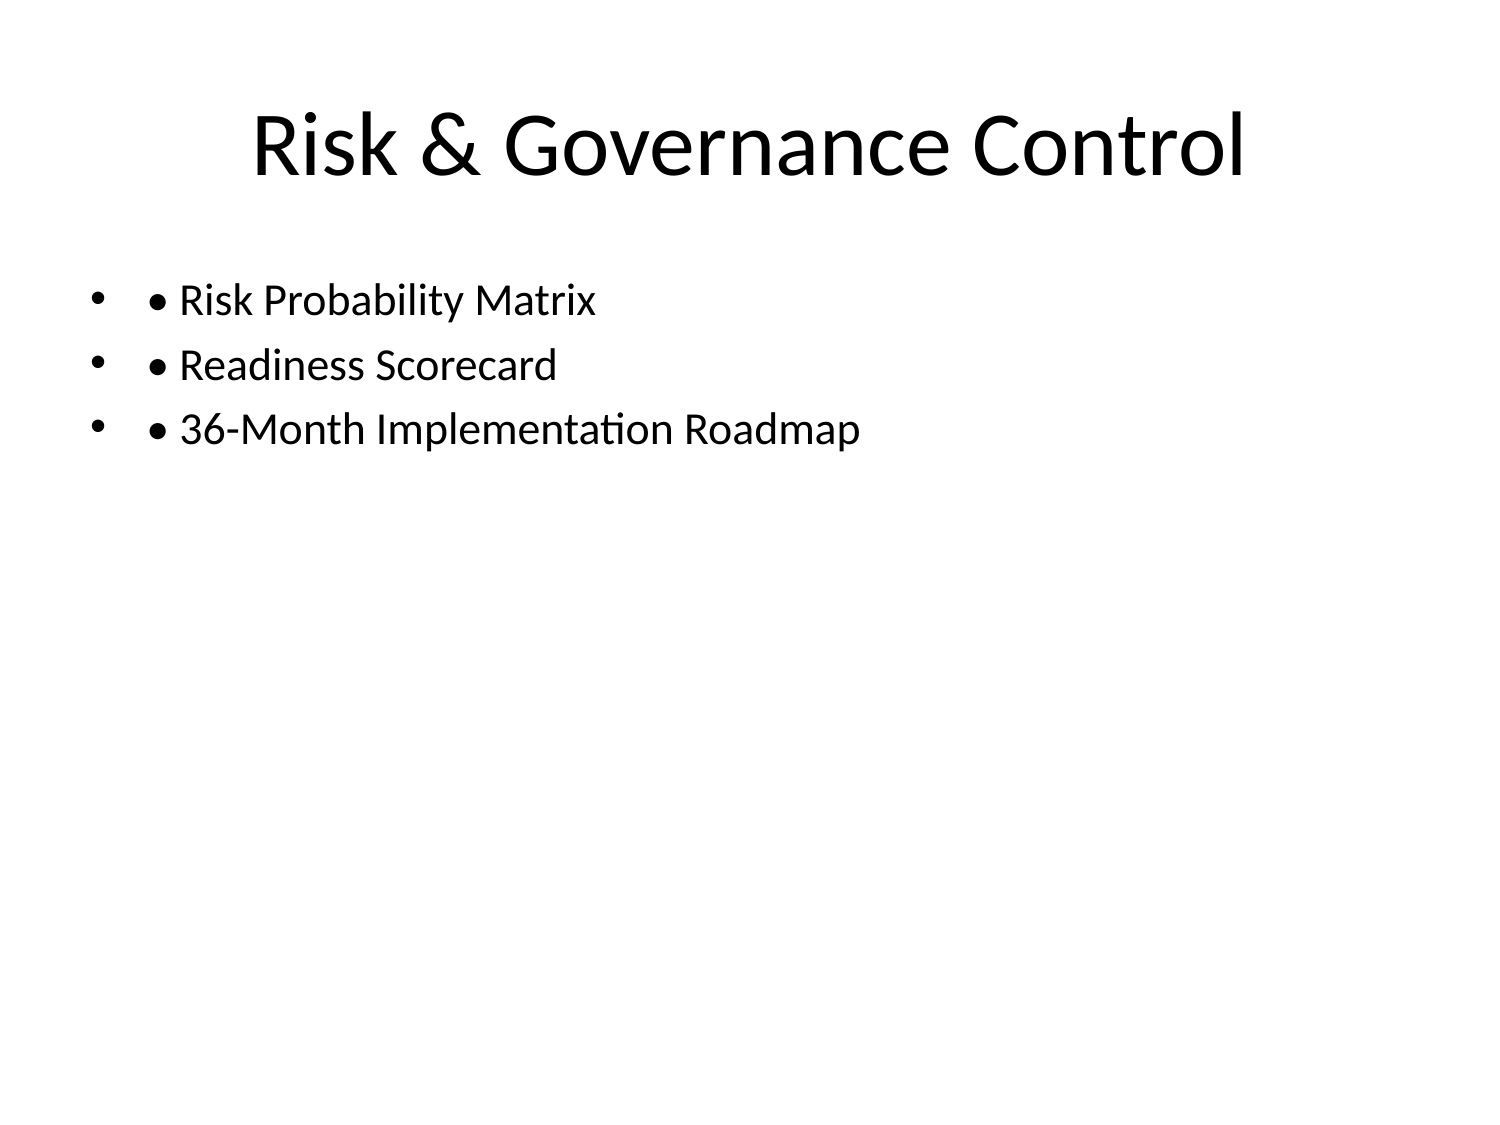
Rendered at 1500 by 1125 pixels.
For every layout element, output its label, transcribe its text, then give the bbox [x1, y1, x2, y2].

list • Risk Probability Matrix • Readiness Scorecard • 36-Month Implementation Roadmap [75, 262, 1425, 1005]
title Risk & Governance Control [75, 45, 1425, 233]
